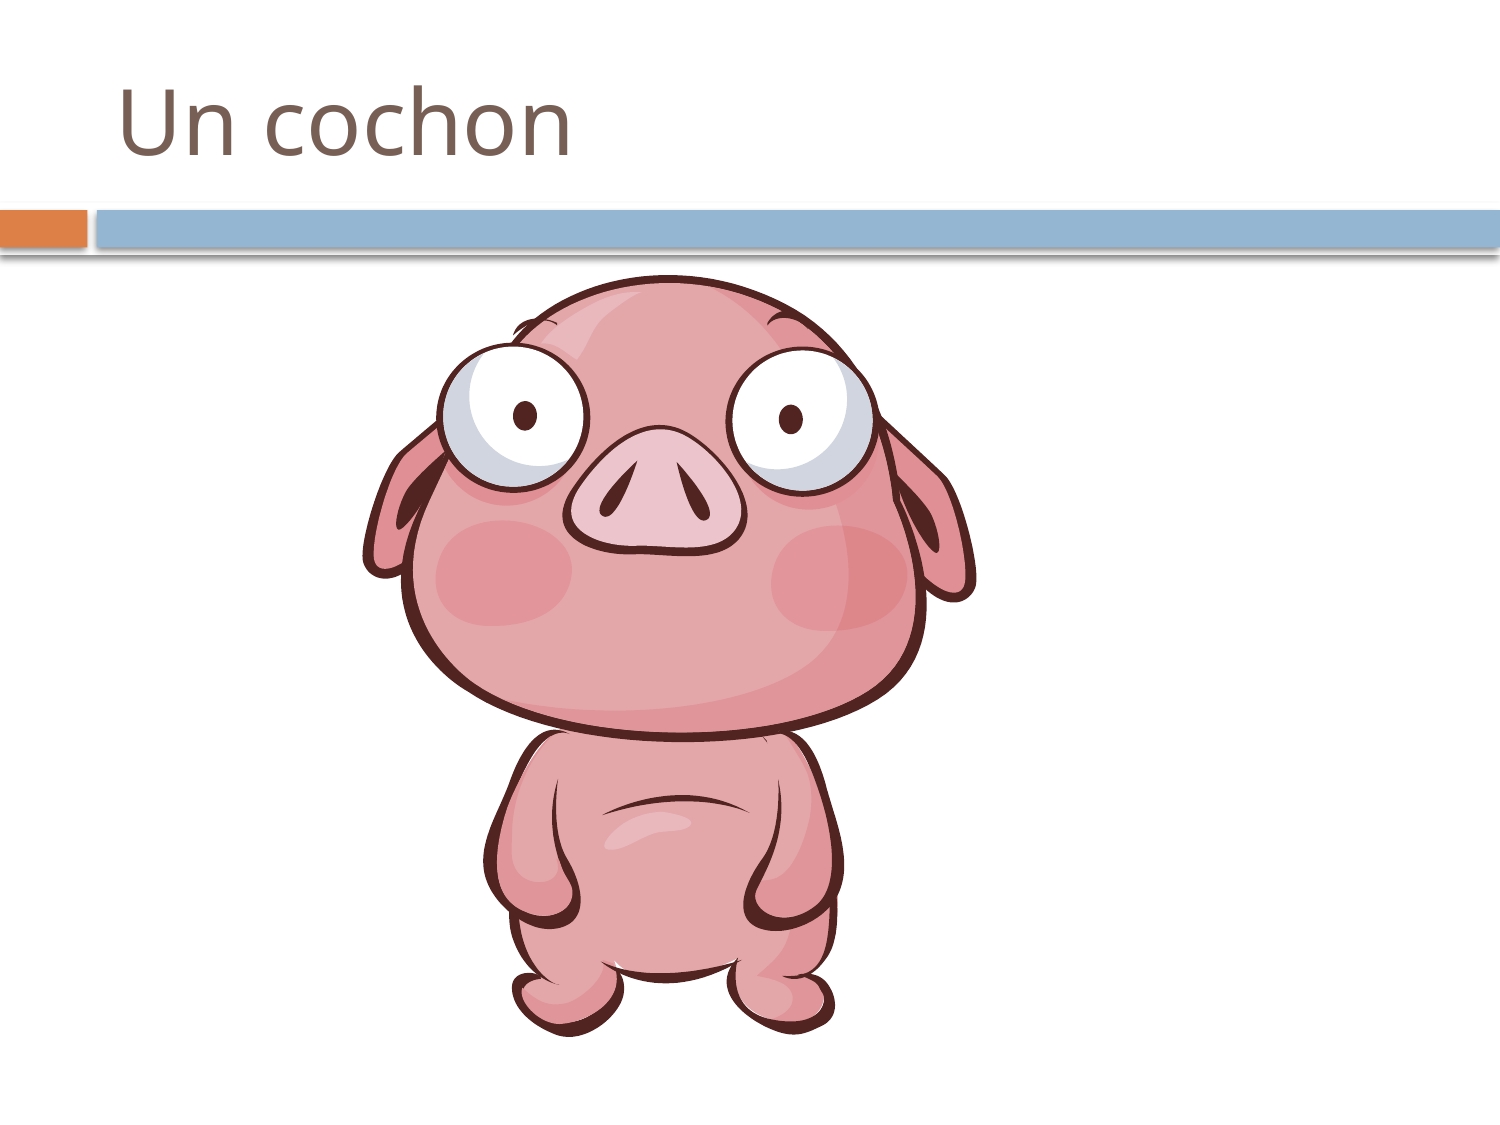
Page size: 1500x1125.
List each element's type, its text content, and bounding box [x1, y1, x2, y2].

picture [362, 274, 977, 1038]
title Un cochon [100, 37, 1438, 200]
